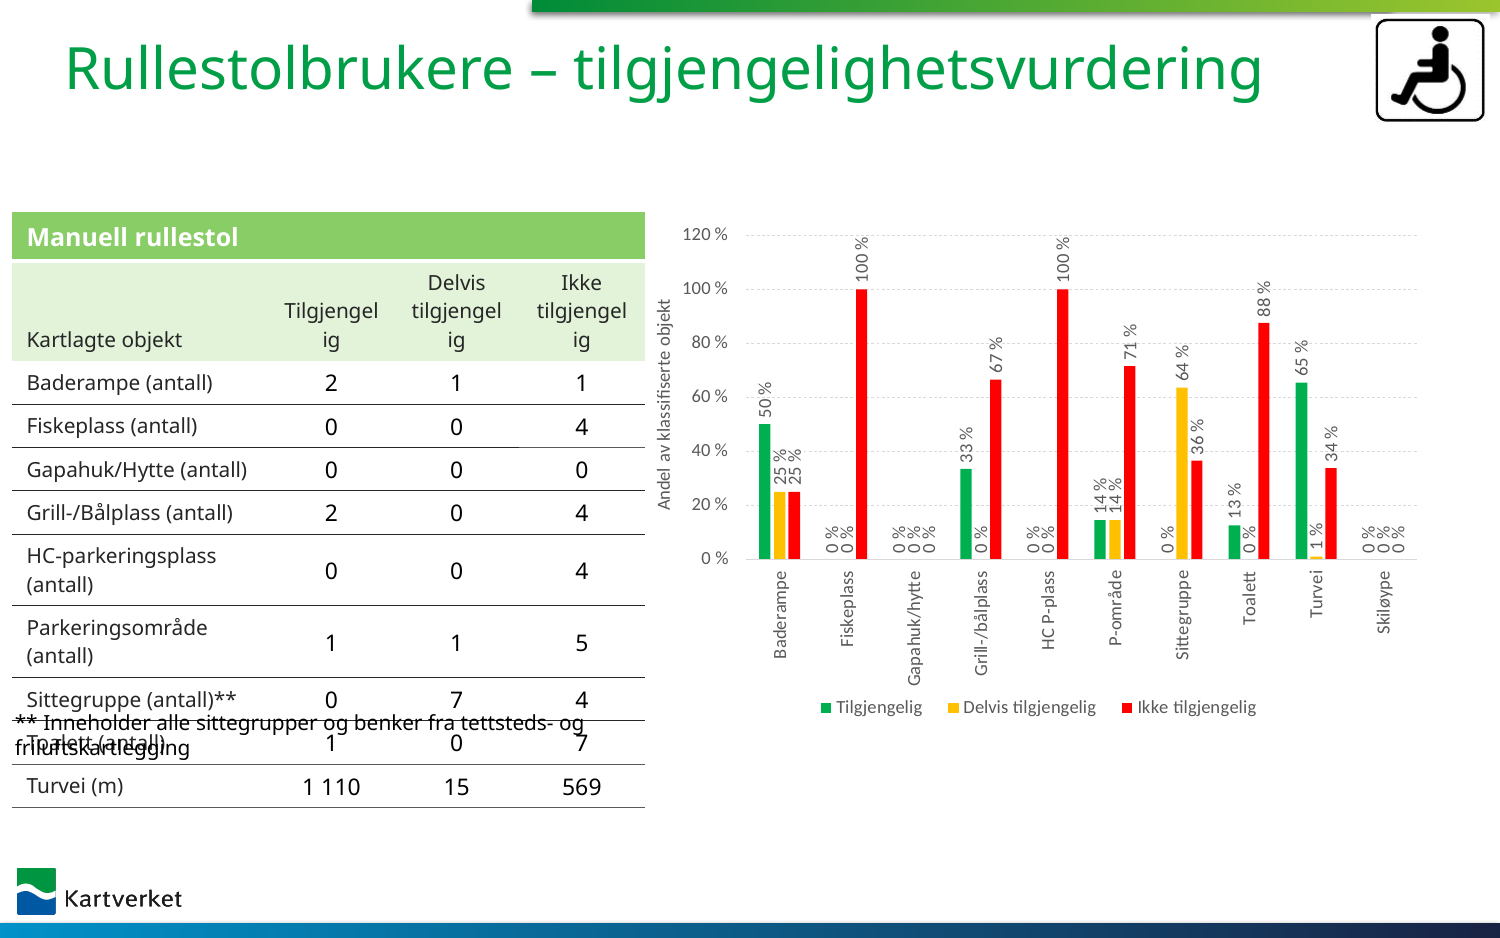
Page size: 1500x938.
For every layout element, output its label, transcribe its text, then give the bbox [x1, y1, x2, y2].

table_cell 0 [519, 448, 638, 490]
table_cell Fiskeplass (antall) [12, 405, 269, 447]
table_cell Baderampe (antall) [12, 361, 269, 404]
table_header Manuell rullestol [12, 212, 645, 259]
table_cell 4 [519, 535, 638, 605]
table_cell 5 [519, 606, 638, 677]
table_cell Kartlagte objekt [12, 263, 269, 361]
text_box ** Inneholder alle sittegrupper og benker fra tettsteds- og friluftskartlegging [0, 702, 745, 768]
table_cell 7 [394, 678, 519, 702]
table_cell Delvis tilgjengelig [394, 263, 519, 361]
table_cell 569 [519, 768, 645, 807]
table_cell 0 [269, 405, 394, 447]
table_cell 1 [394, 606, 519, 677]
table_cell 4 [519, 491, 638, 534]
table_cell 1 [394, 361, 519, 404]
table_cell 4 [519, 405, 638, 447]
table_cell 0 [394, 535, 519, 605]
table_cell 4 [519, 678, 638, 702]
table_cell 1 110 [269, 768, 394, 807]
table_cell 0 [394, 405, 519, 447]
table_cell 2 [269, 491, 394, 534]
table_cell 0 [269, 448, 394, 490]
table_cell Tilgjengelig [269, 263, 394, 361]
table_cell Turvei (m) [12, 768, 269, 807]
table_cell Gapahuk/Hytte (antall) [12, 448, 269, 490]
table_cell 2 [269, 361, 394, 404]
table_cell 0 [394, 491, 519, 534]
table_cell Parkeringsområde (antall) [12, 606, 269, 677]
table_cell Grill-/Bålplass (antall) [12, 491, 269, 534]
table_cell 1 [519, 361, 638, 404]
picture [643, 218, 1427, 728]
text_box Rullestolbrukere – tilgjengelighetsvurdering [49, 12, 1372, 109]
table_cell 0 [394, 448, 519, 490]
table_cell HC-parkeringsplass (antall) [12, 535, 269, 605]
table_cell 15 [394, 768, 519, 807]
table_cell Ikke tilgjengelig [519, 263, 638, 361]
table_cell 1 [269, 606, 394, 677]
table_cell 0 [269, 678, 394, 702]
table_cell Sittegruppe (antall)** [12, 678, 269, 702]
picture [1371, 13, 1491, 127]
table_cell 0 [269, 535, 394, 605]
